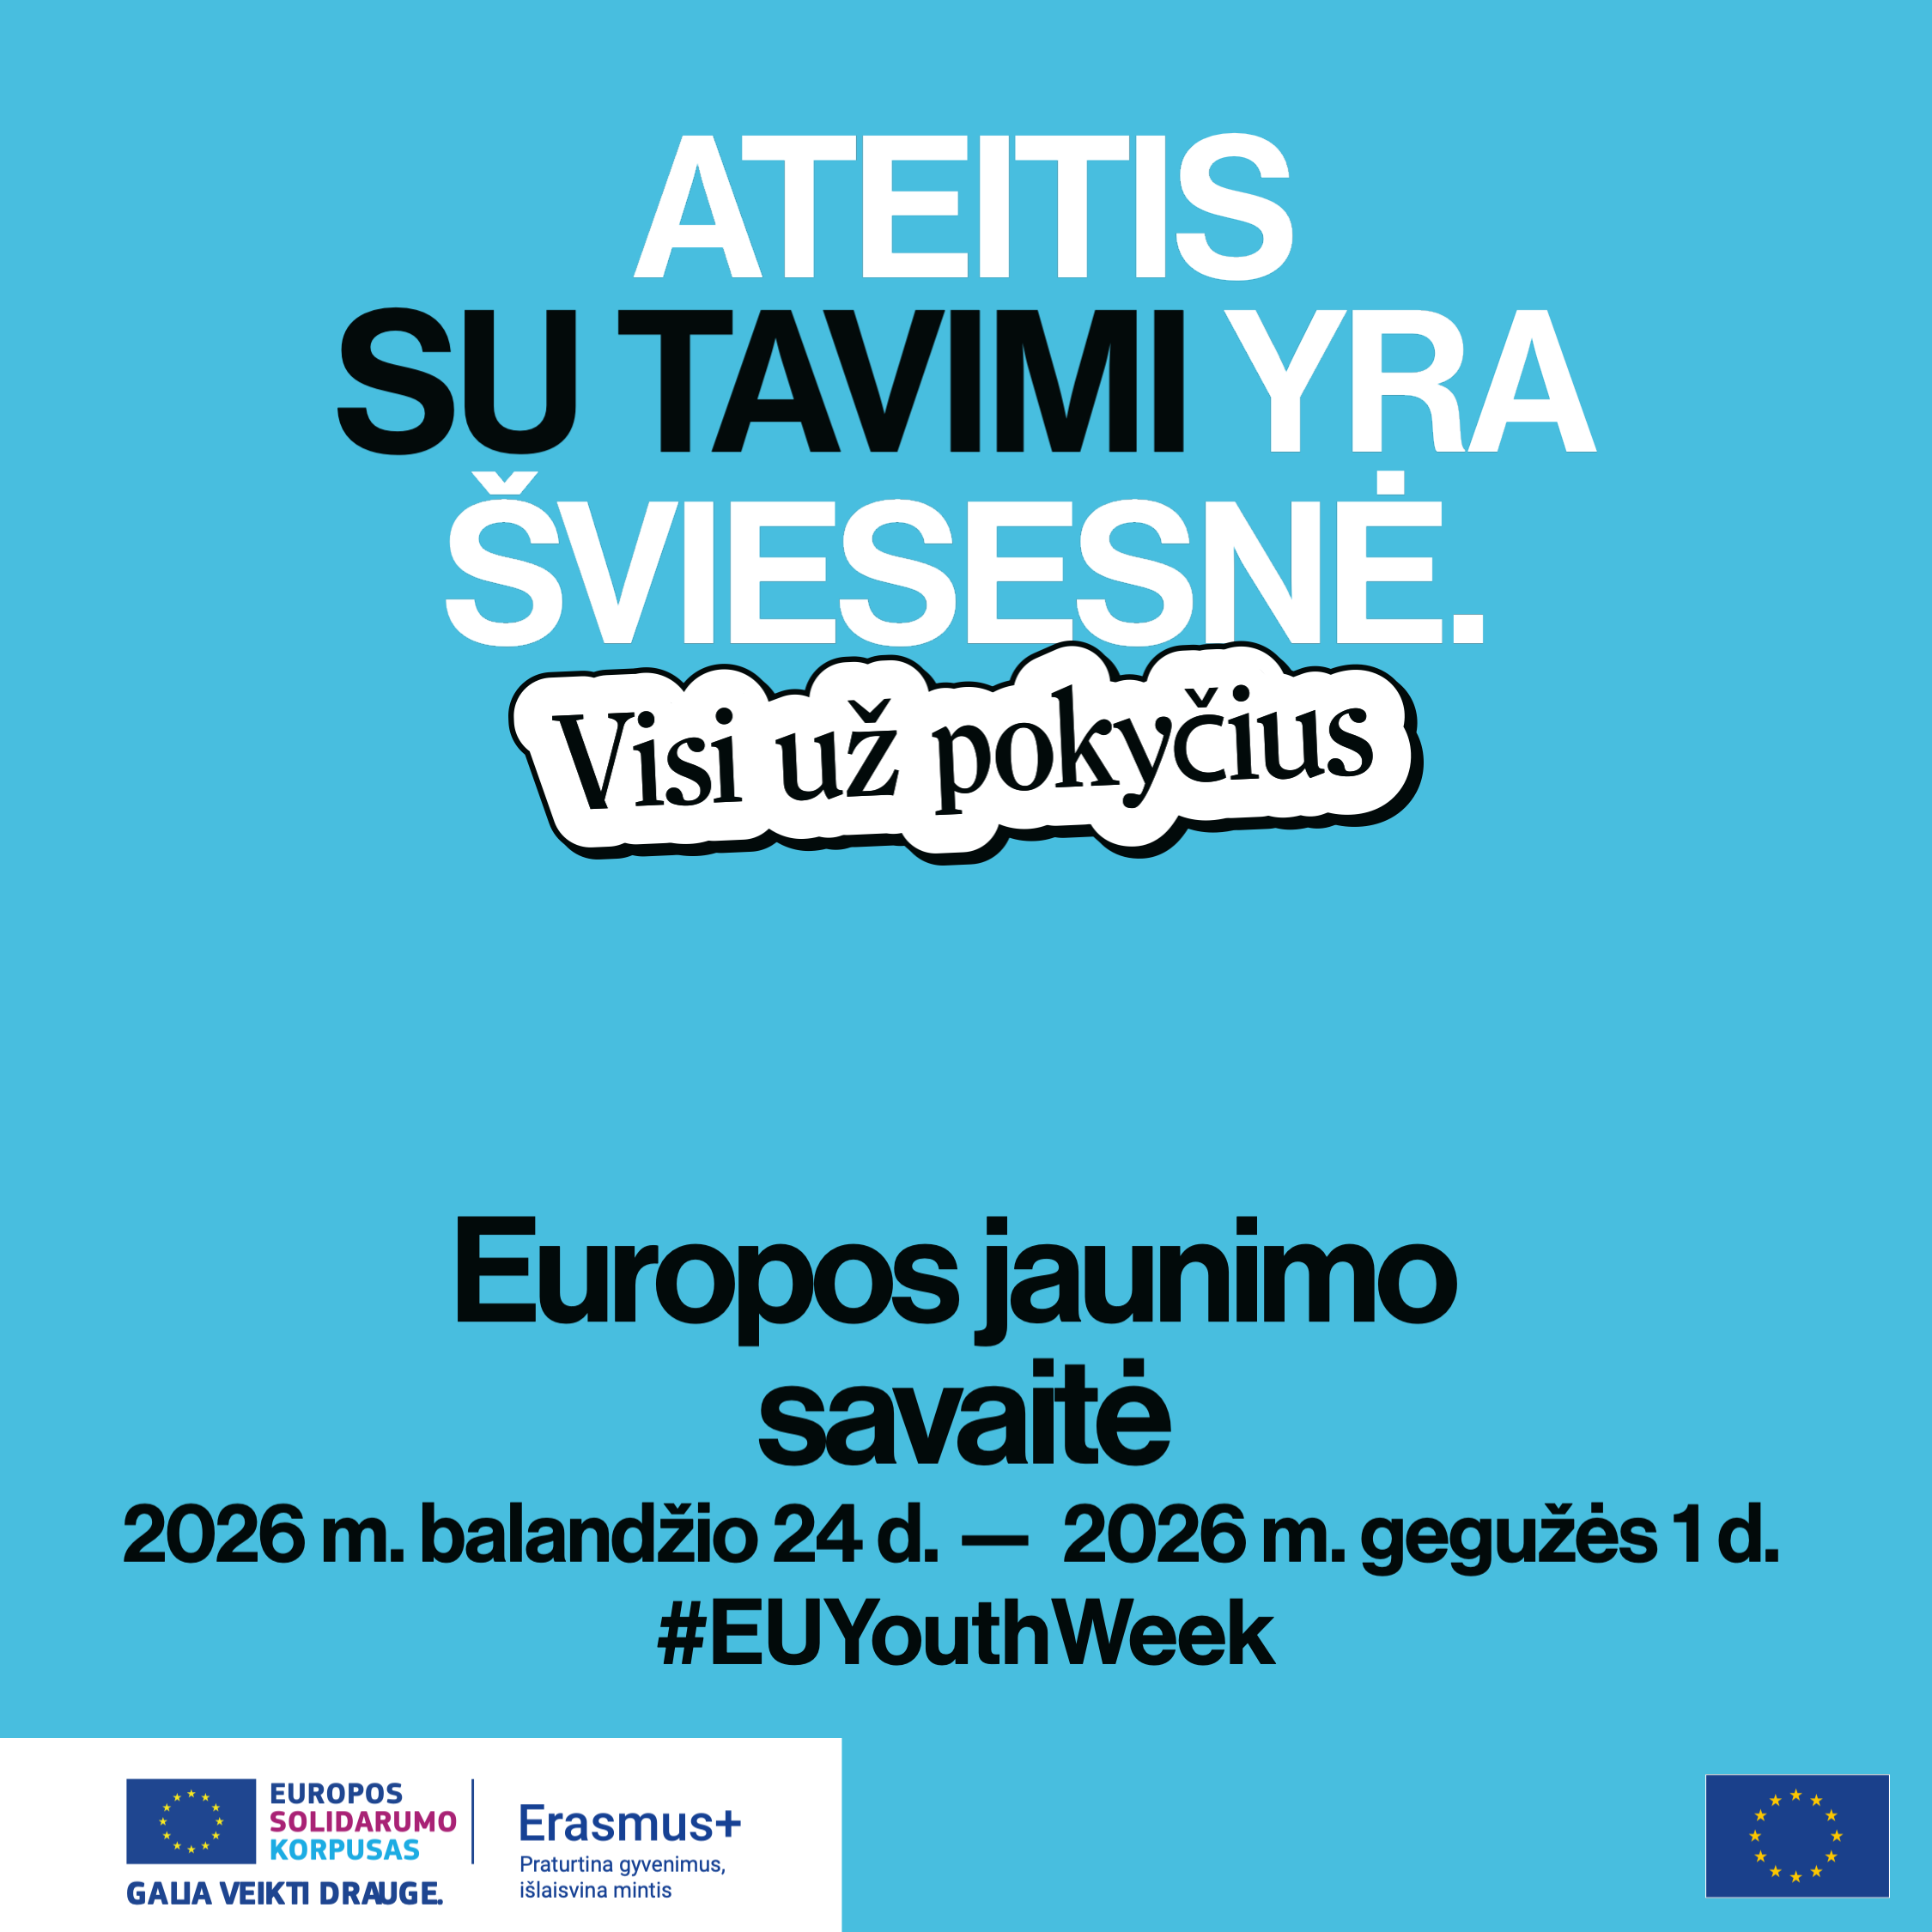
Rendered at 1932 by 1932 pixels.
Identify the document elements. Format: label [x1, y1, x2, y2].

picture [121, 107, 1811, 1688]
picture [0, 1737, 1891, 1932]
